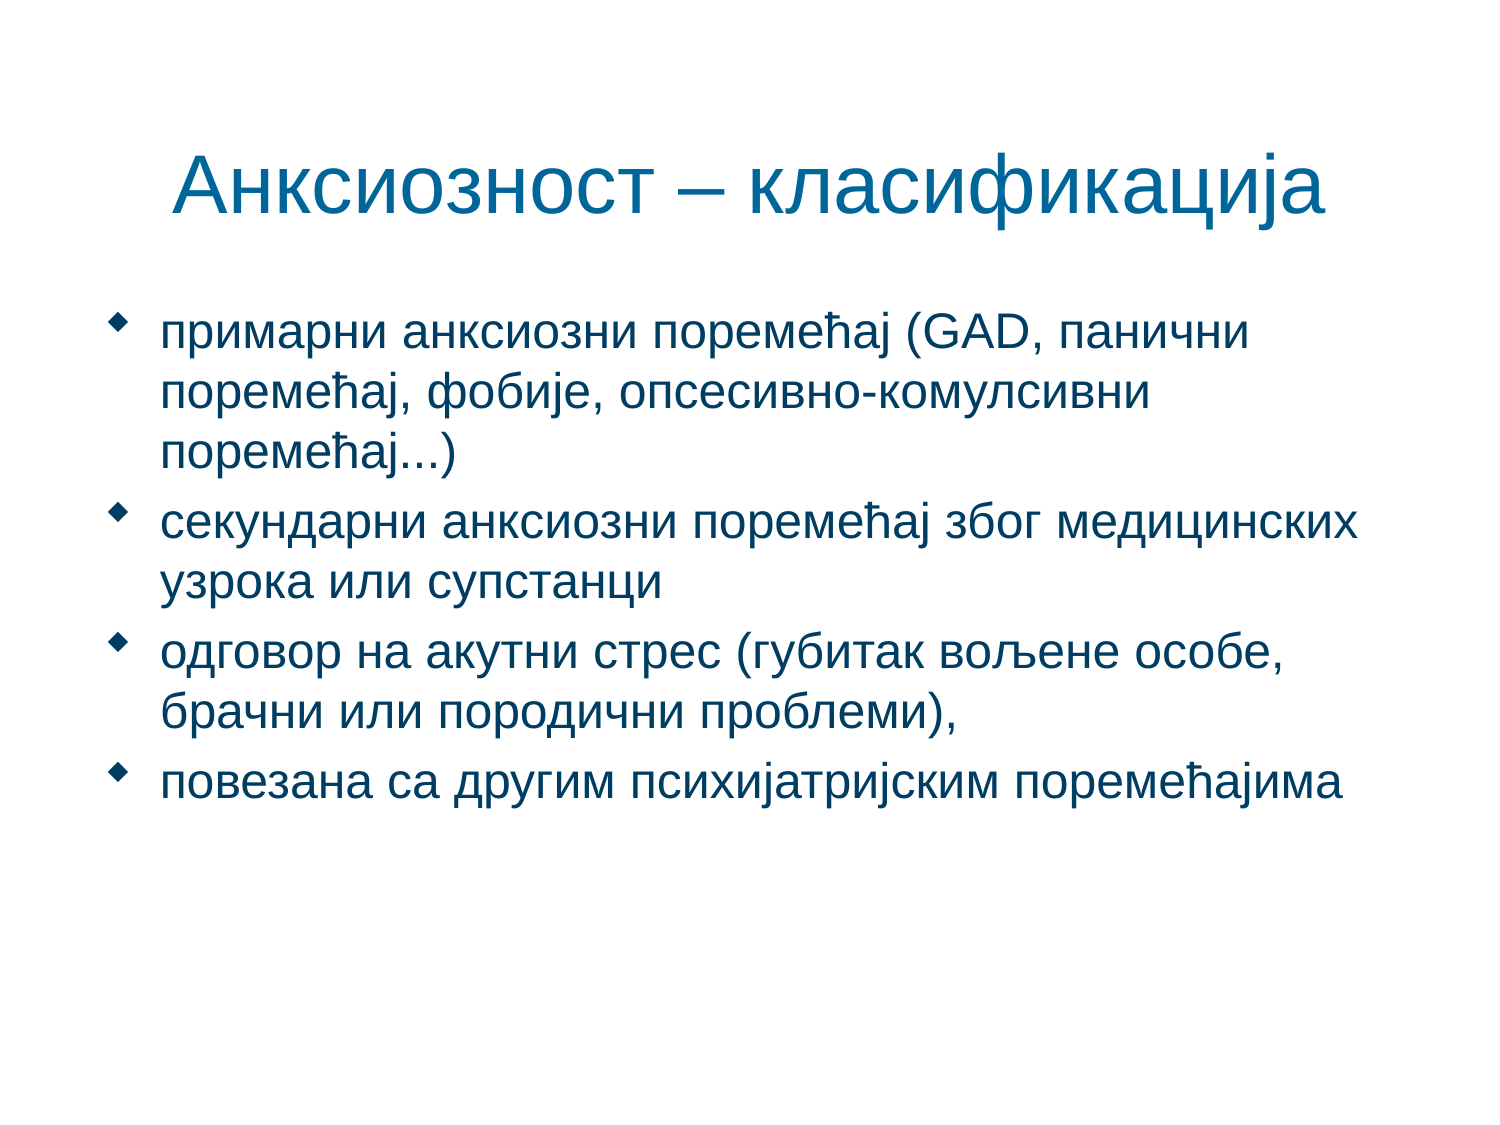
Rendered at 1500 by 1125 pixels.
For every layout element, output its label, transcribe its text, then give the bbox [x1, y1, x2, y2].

title Анксиозност – класификација [76, 49, 1424, 238]
list примарни анксиозни поремећај (GAD, панични поремећај, фобије, опсесивно-комулсивни поремећај...) секундарни анксиозни поремећај због медицинских узрока или супстанци одговор на акутни стрес (губитак вољене особе, брачни или породични проблеми), повезана са другим психијатријским поремећајима [88, 290, 1448, 1059]
